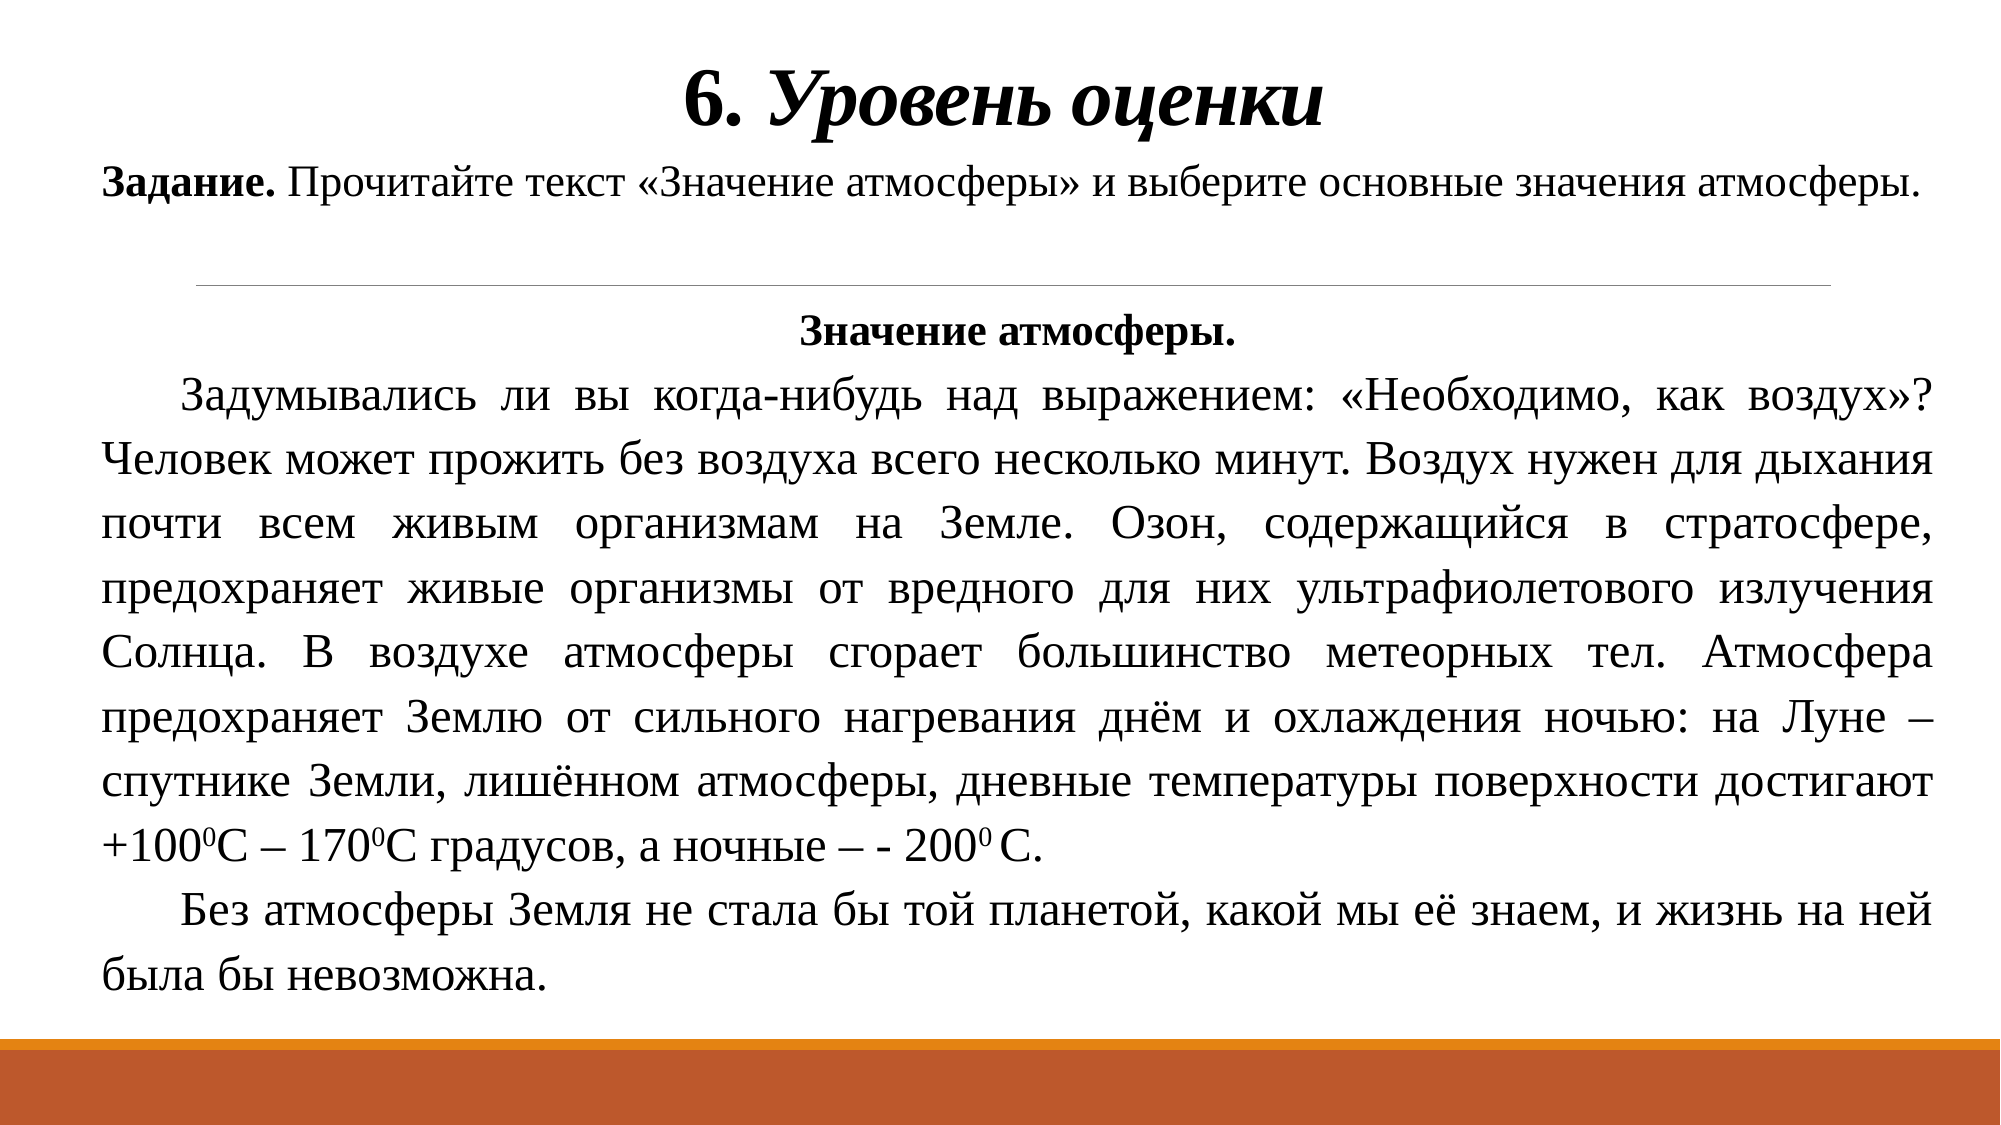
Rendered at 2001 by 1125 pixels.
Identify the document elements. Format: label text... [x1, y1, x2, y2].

list Задание. Прочитайте текст «Значение атмосферы» и выберите основные значения атмосферы. Значение атмосферы. Задумывались ли вы когда-нибудь над выражением: «Необходимо, как воздух»? Человек может прожить без воздуха всего несколько минут. Воздух нужен для дыхания почти всем живым организмам на Земле. Озон, содержащийся в стратосфере, предохраняет живые организмы от вредного для них ультрафиолетового излучения Солнца. В воздухе атмосферы сгорает большинство метеорных тел. Атмосфера предохраняет Землю от сильного нагревания днём и охлаждения ночью: на Луне – спутнике Земли, лишённом атмосферы, дневные температуры поверхности достигают +1000С – 1700С градусов, а ночные – - 2000 С. Без атмосферы Земля не стала бы той планетой, какой мы её знаем, и жизнь на ней была бы невозможна. [86, 149, 1935, 1025]
title 6. Уровень оценки [180, 47, 1830, 149]
